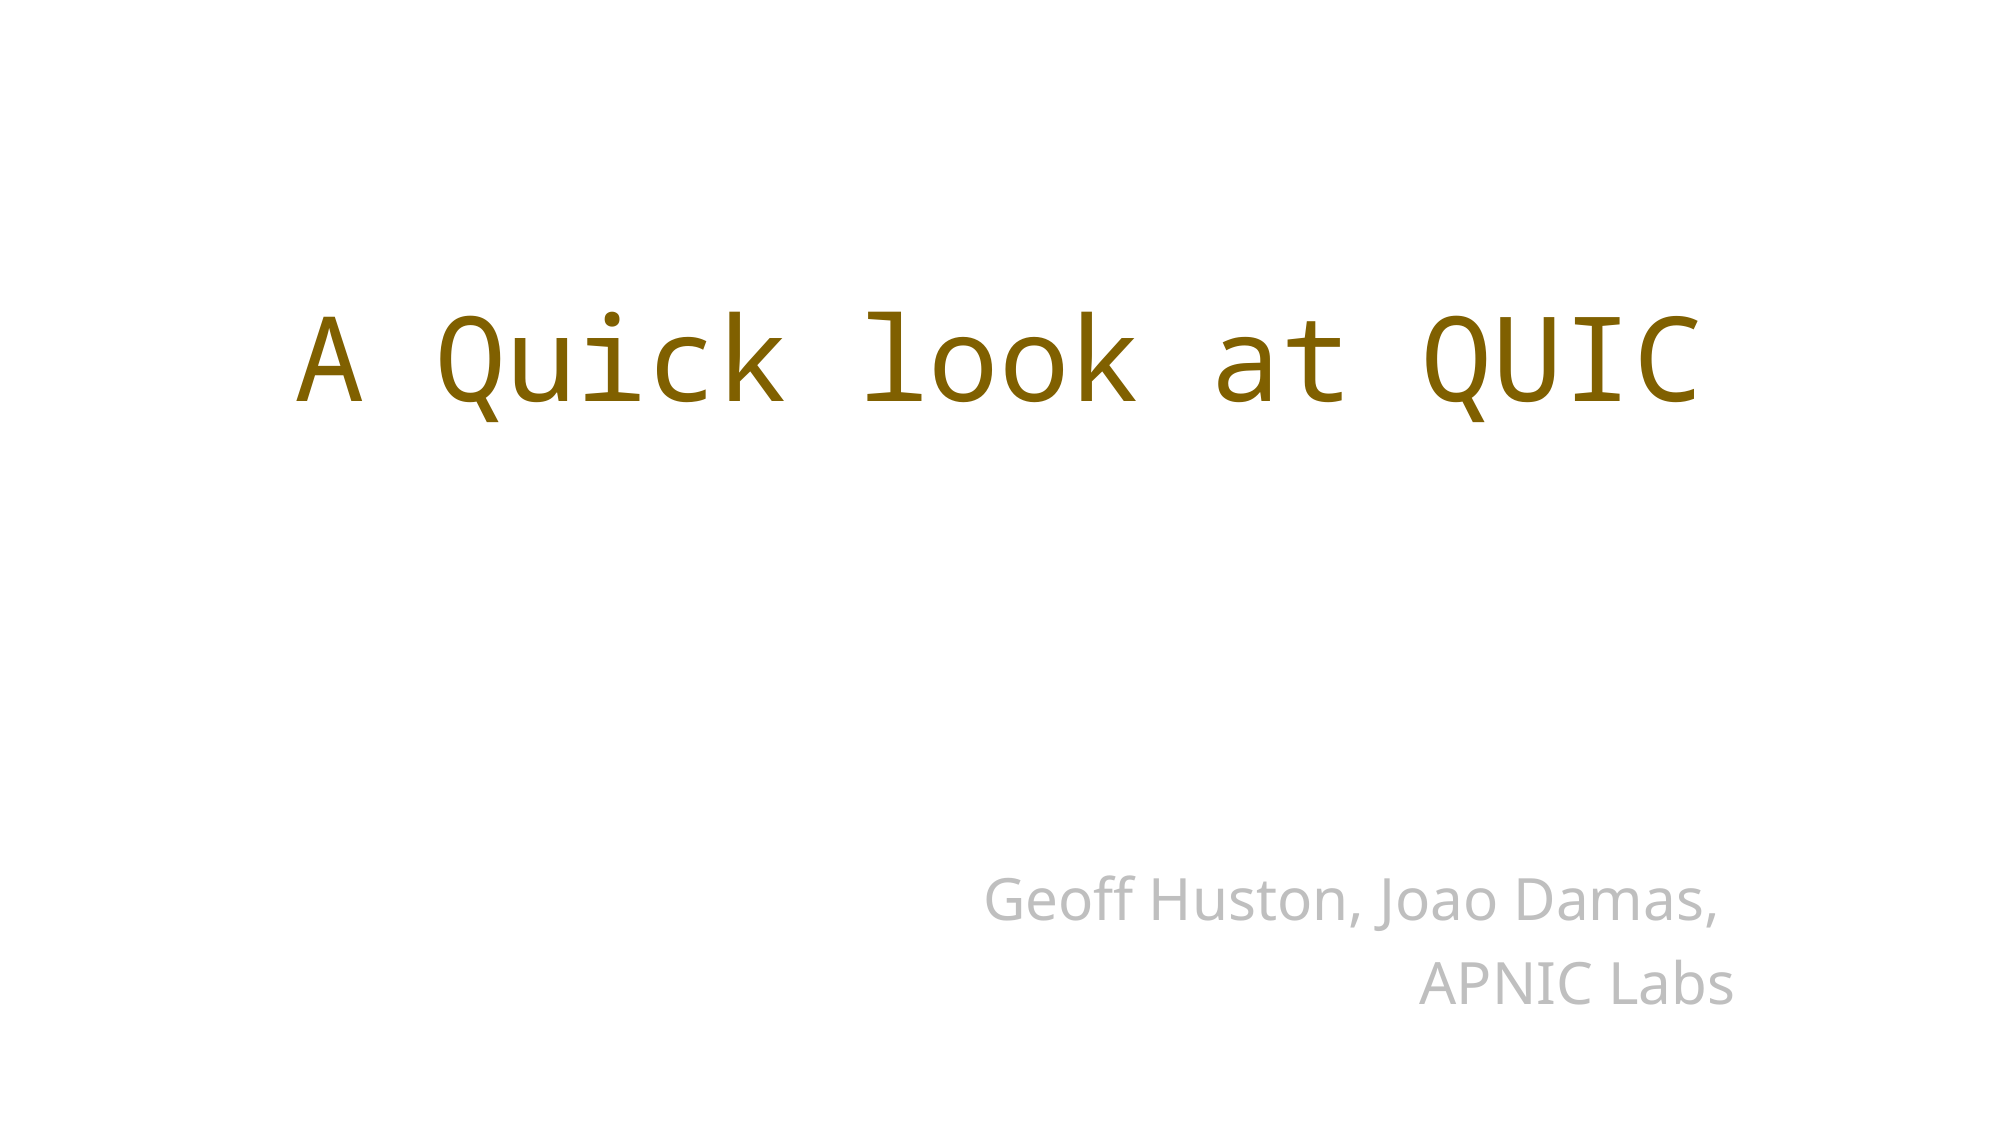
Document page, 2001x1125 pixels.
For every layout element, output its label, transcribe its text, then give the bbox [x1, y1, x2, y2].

subtitle Geoff Huston, Joao Damas, APNIC Labs [249, 862, 1750, 1029]
title A Quick look at QUIC [249, 184, 1750, 576]
